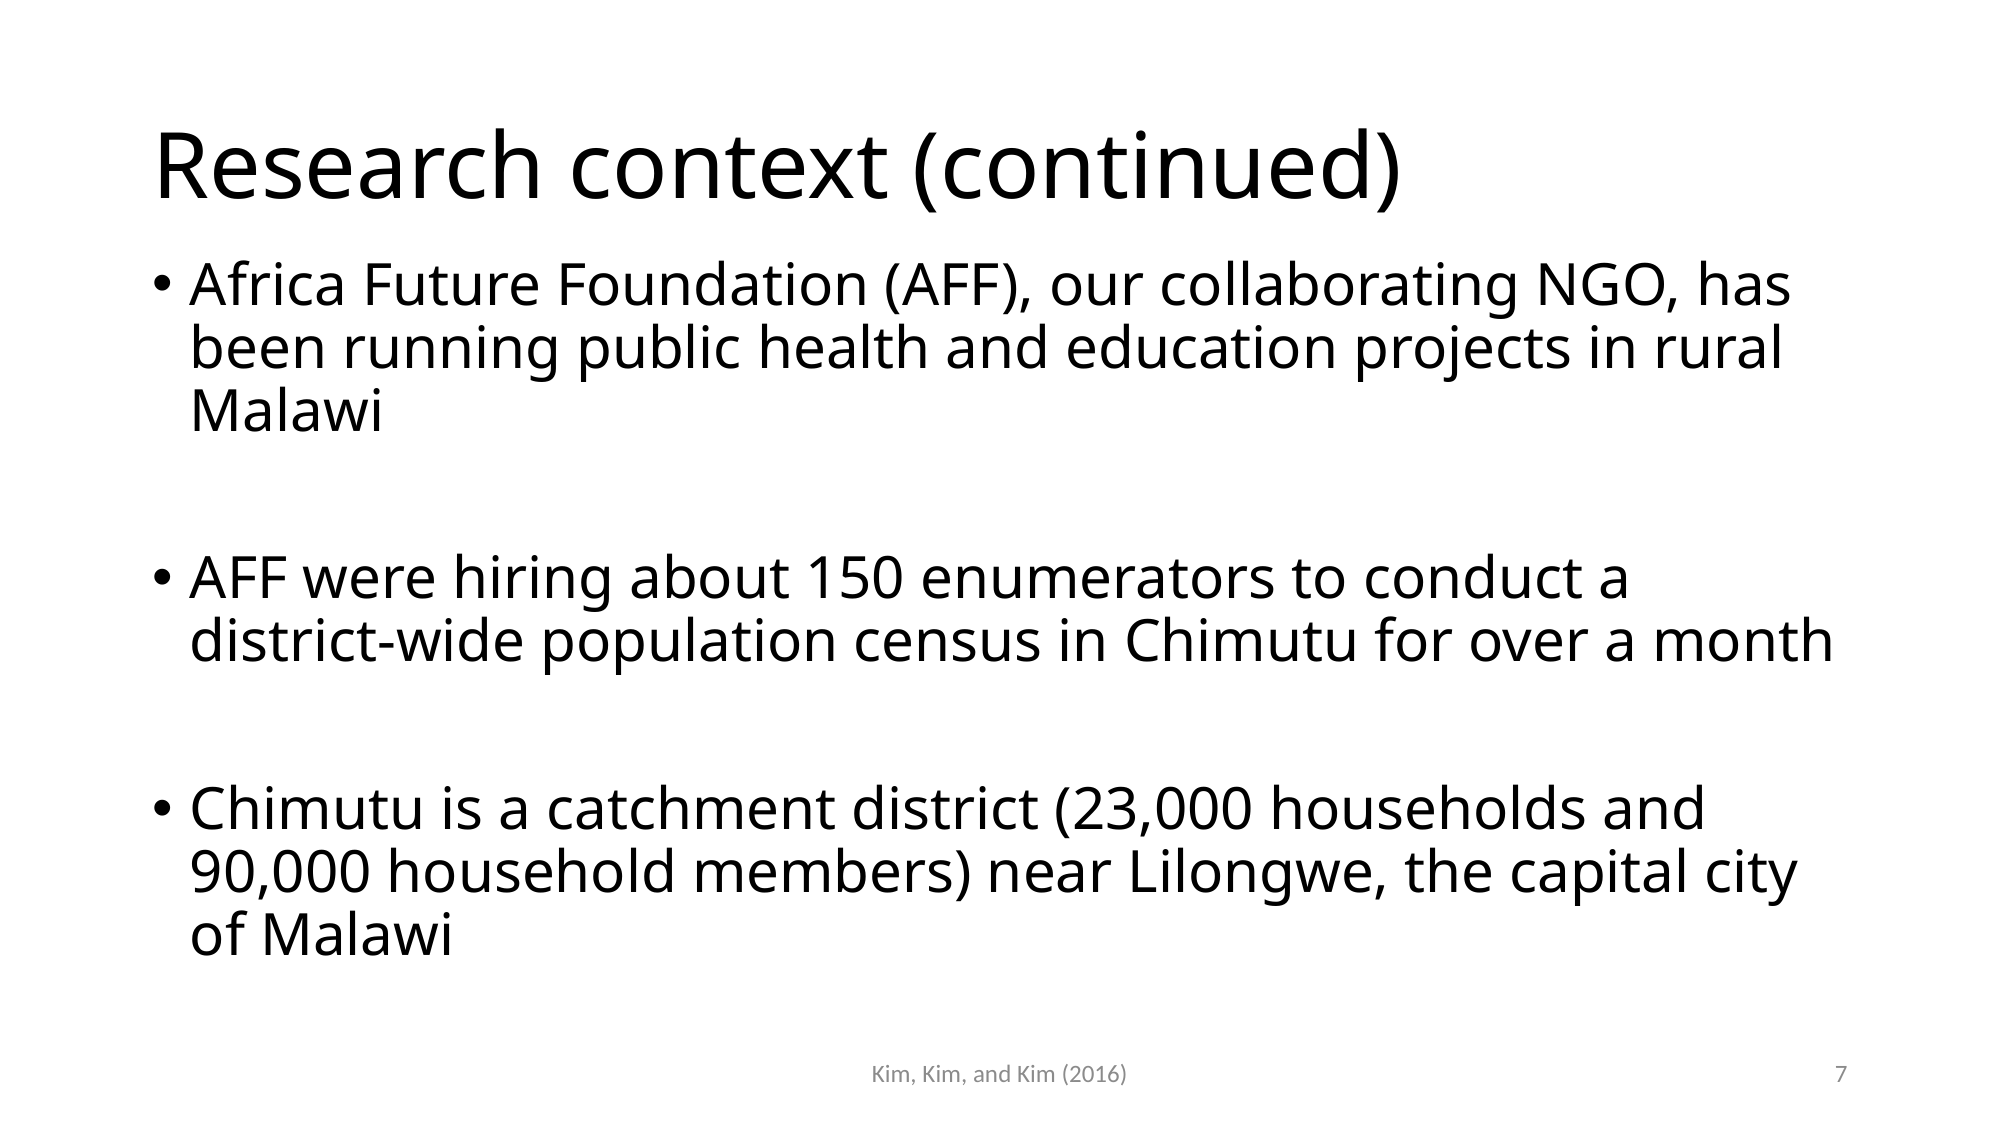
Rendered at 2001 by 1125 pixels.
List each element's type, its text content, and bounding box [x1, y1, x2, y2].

slide_number 7 [1412, 1042, 1863, 1103]
title Research context (continued) [137, 59, 1863, 247]
footer Kim, Kim, and Kim (2016) [662, 1042, 1338, 1103]
list Africa Future Foundation (AFF), our collaborating NGO, has been running public health and education projects in rural Malawi AFF were hiring about 150 enumerators to conduct a district-wide population census in Chimutu for over a month Chimutu is a catchment district (23,000 households and 90,000 household members) near Lilongwe, the capital city of Malawi [137, 247, 1863, 962]
